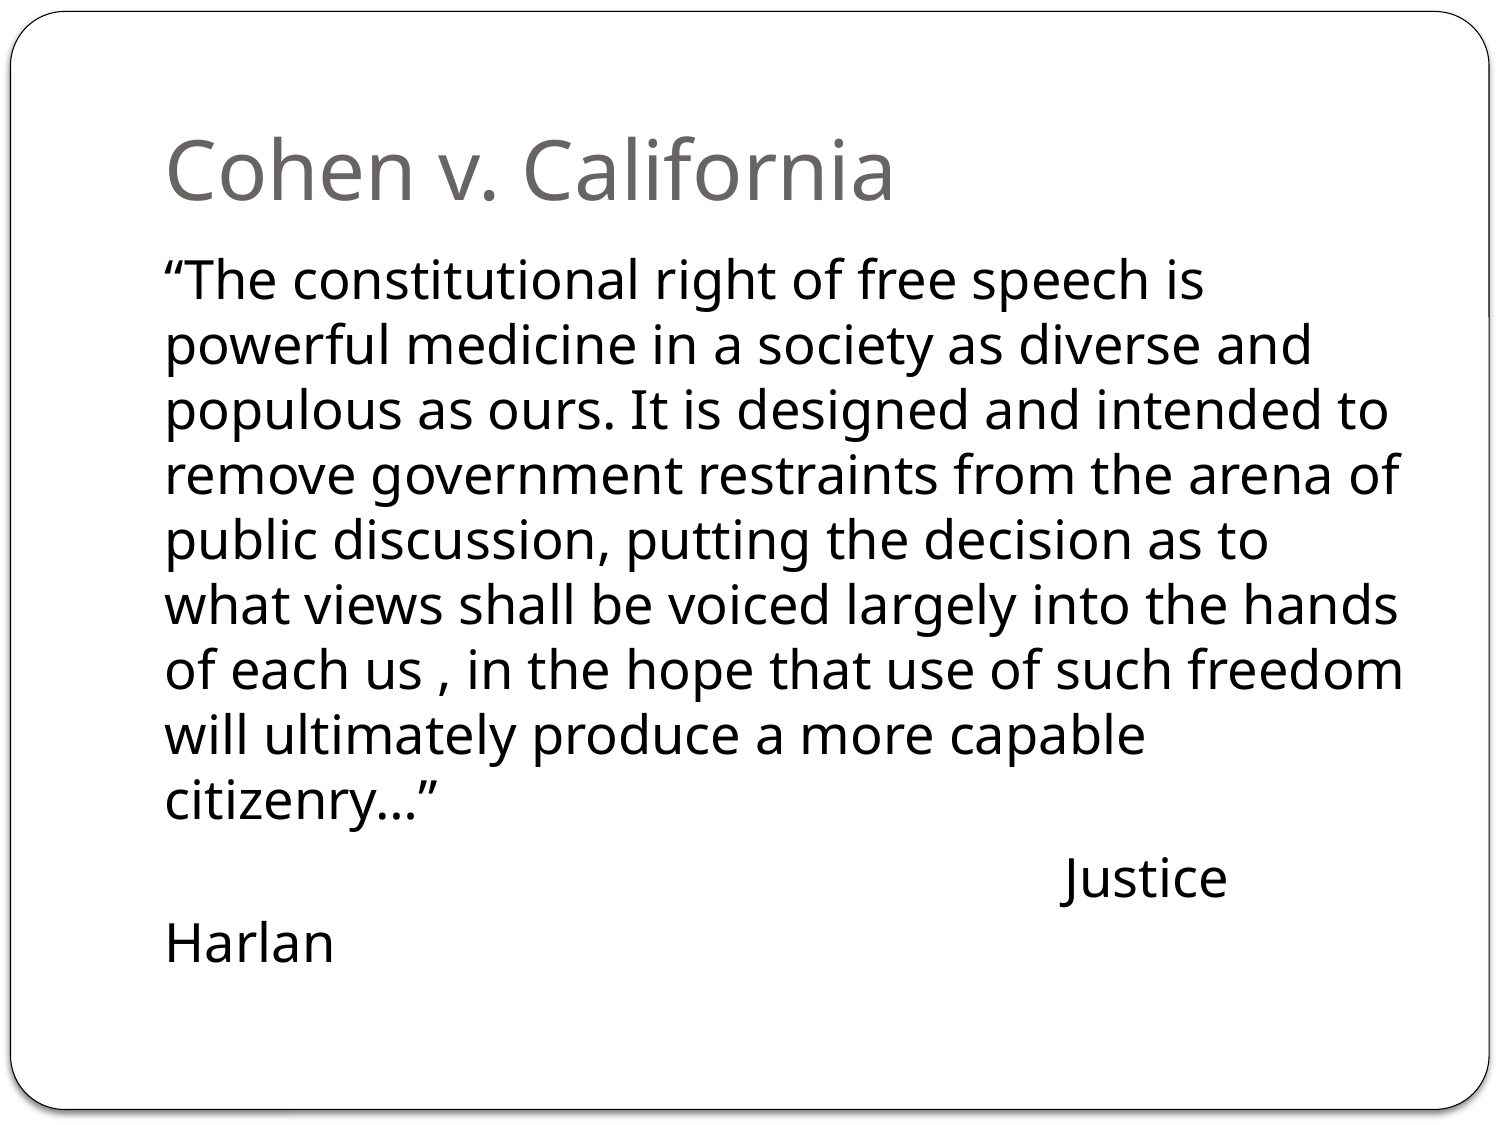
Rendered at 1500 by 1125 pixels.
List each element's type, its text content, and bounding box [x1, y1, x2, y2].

list “The constitutional right of free speech is powerful medicine in a society as diverse and populous as ours. It is designed and intended to remove government restraints from the arena of public discussion, putting the decision as to what views shall be voiced largely into the hands of each us , in the hope that use of such freedom will ultimately produce a more capable citizenry…” Justice Harlan [150, 237, 1425, 988]
title Cohen v. California [150, 45, 1425, 233]
